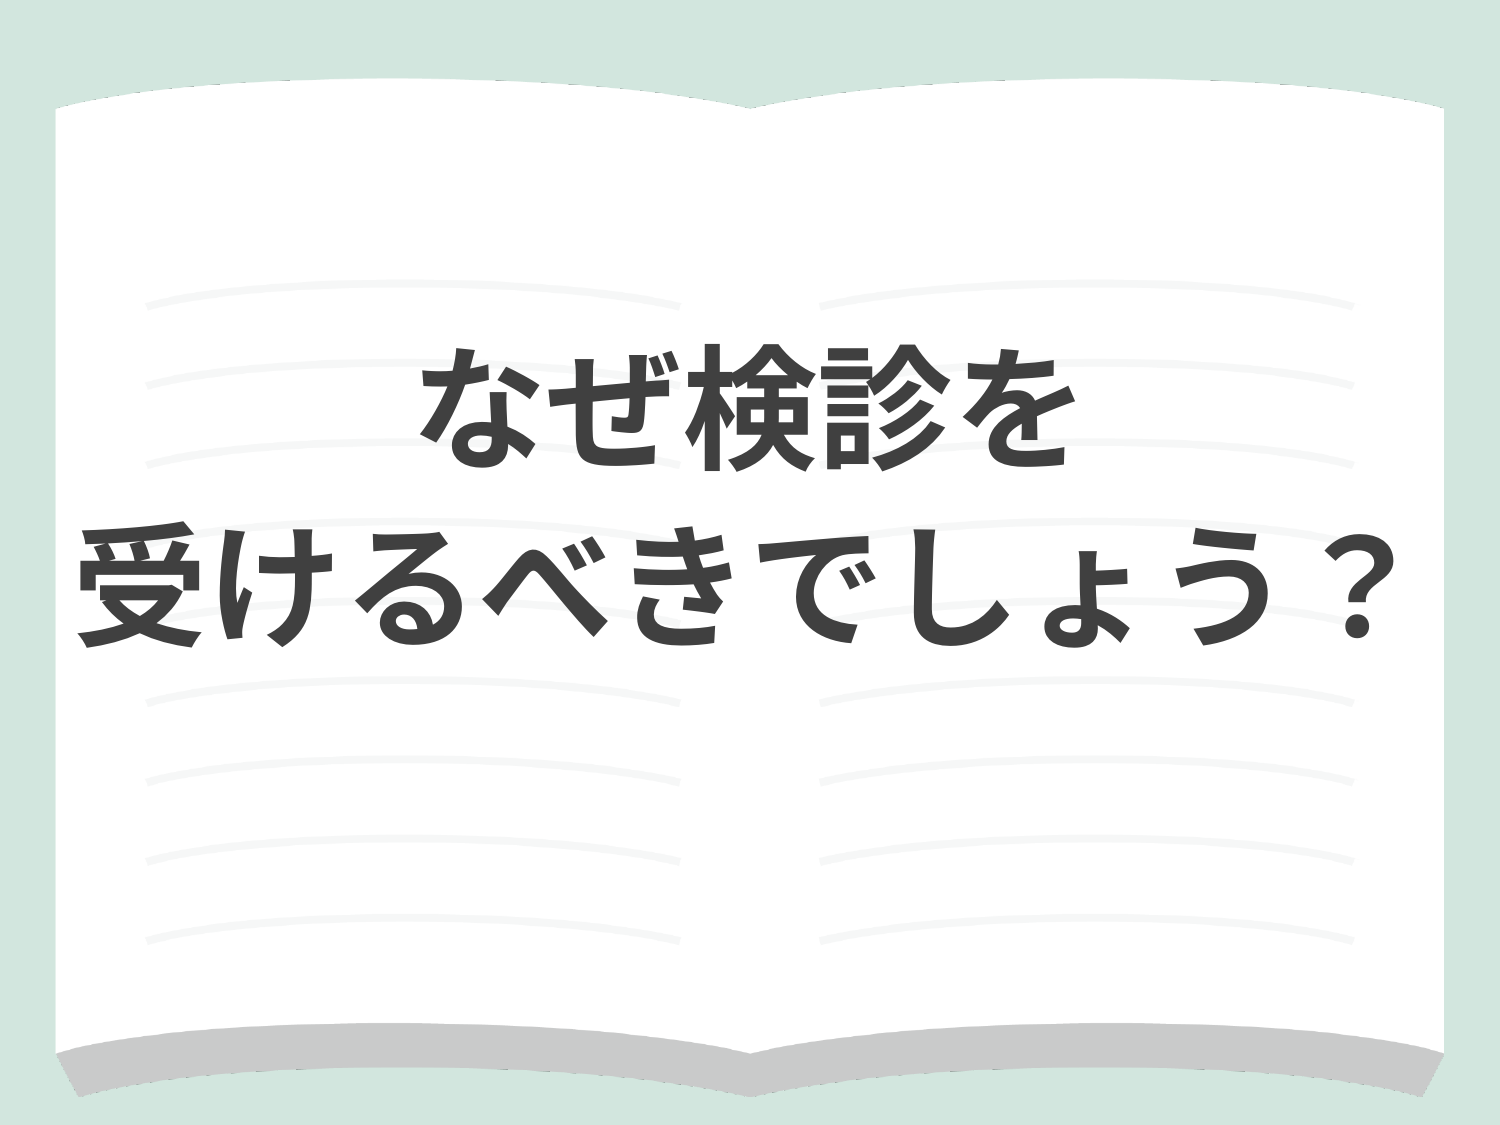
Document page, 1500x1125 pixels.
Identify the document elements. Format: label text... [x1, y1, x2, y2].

picture [55, 672, 1444, 1097]
text_box なぜ検診を 受けるべきでしょう？ [54, 302, 1446, 672]
picture [55, 78, 1444, 302]
